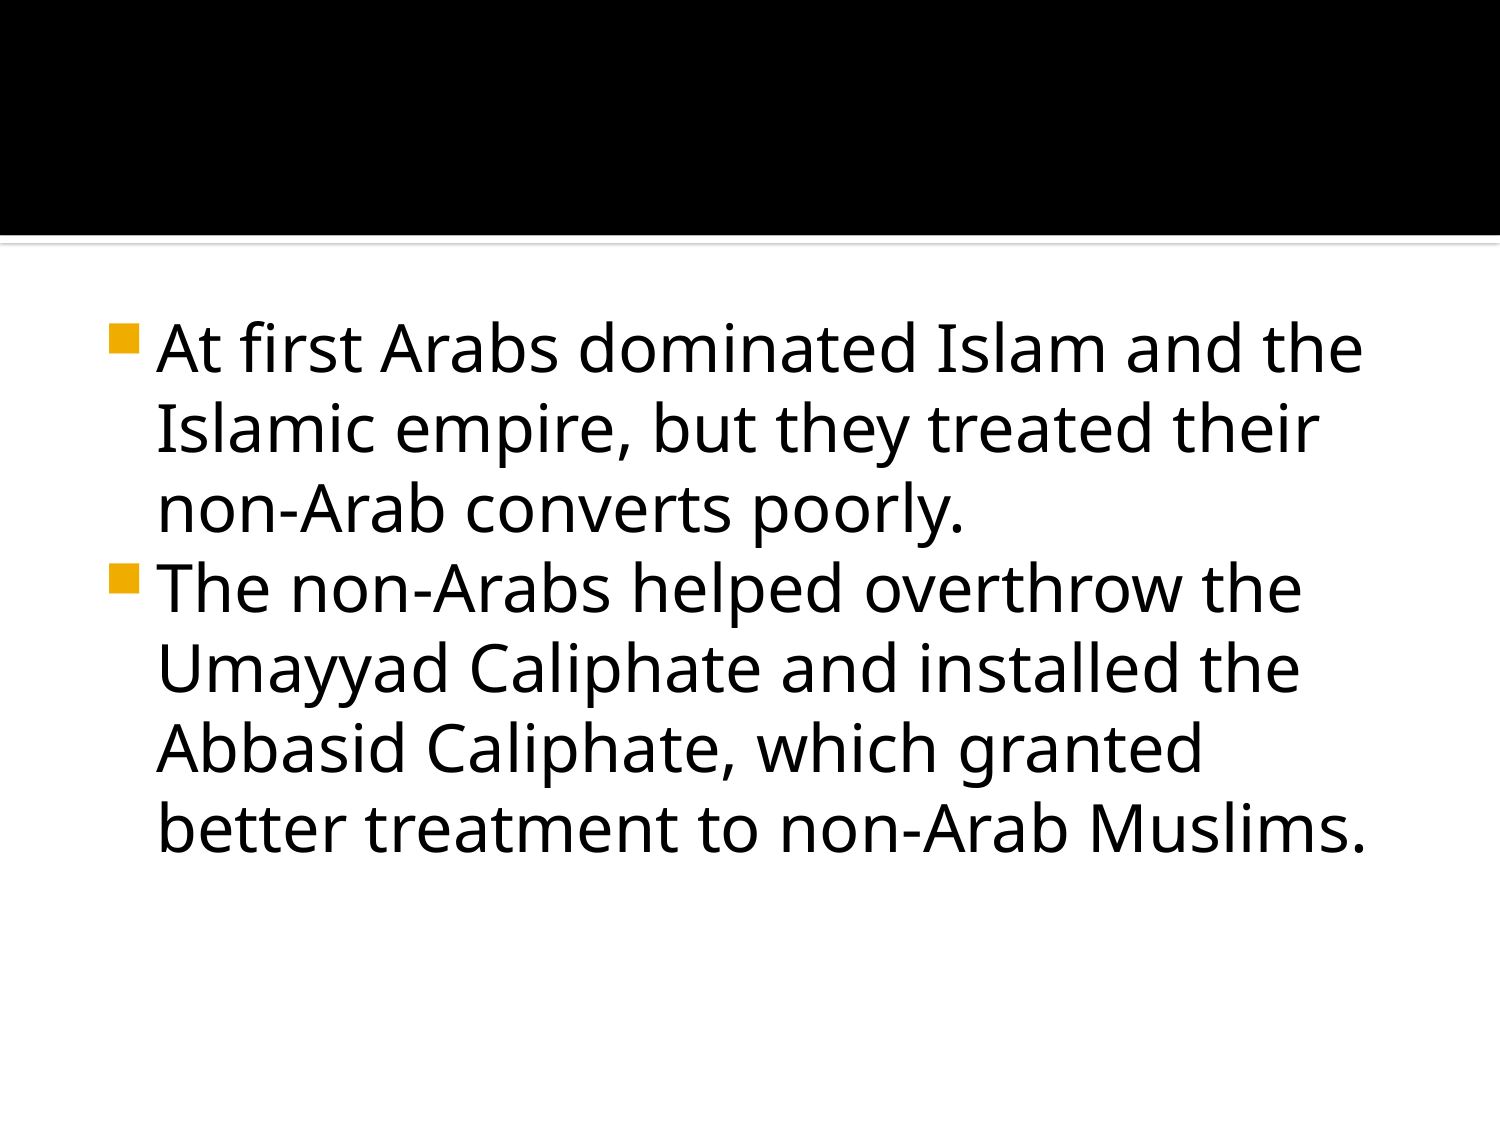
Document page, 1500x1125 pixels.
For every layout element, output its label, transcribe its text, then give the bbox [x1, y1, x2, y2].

list At first Arabs dominated Islam and the Islamic empire, but they treated their non-Arab converts poorly. The non-Arabs helped overthrow the Umayyad Caliphate and installed the Abbasid Caliphate, which granted better treatment to non-Arab Muslims. [75, 291, 1425, 1050]
